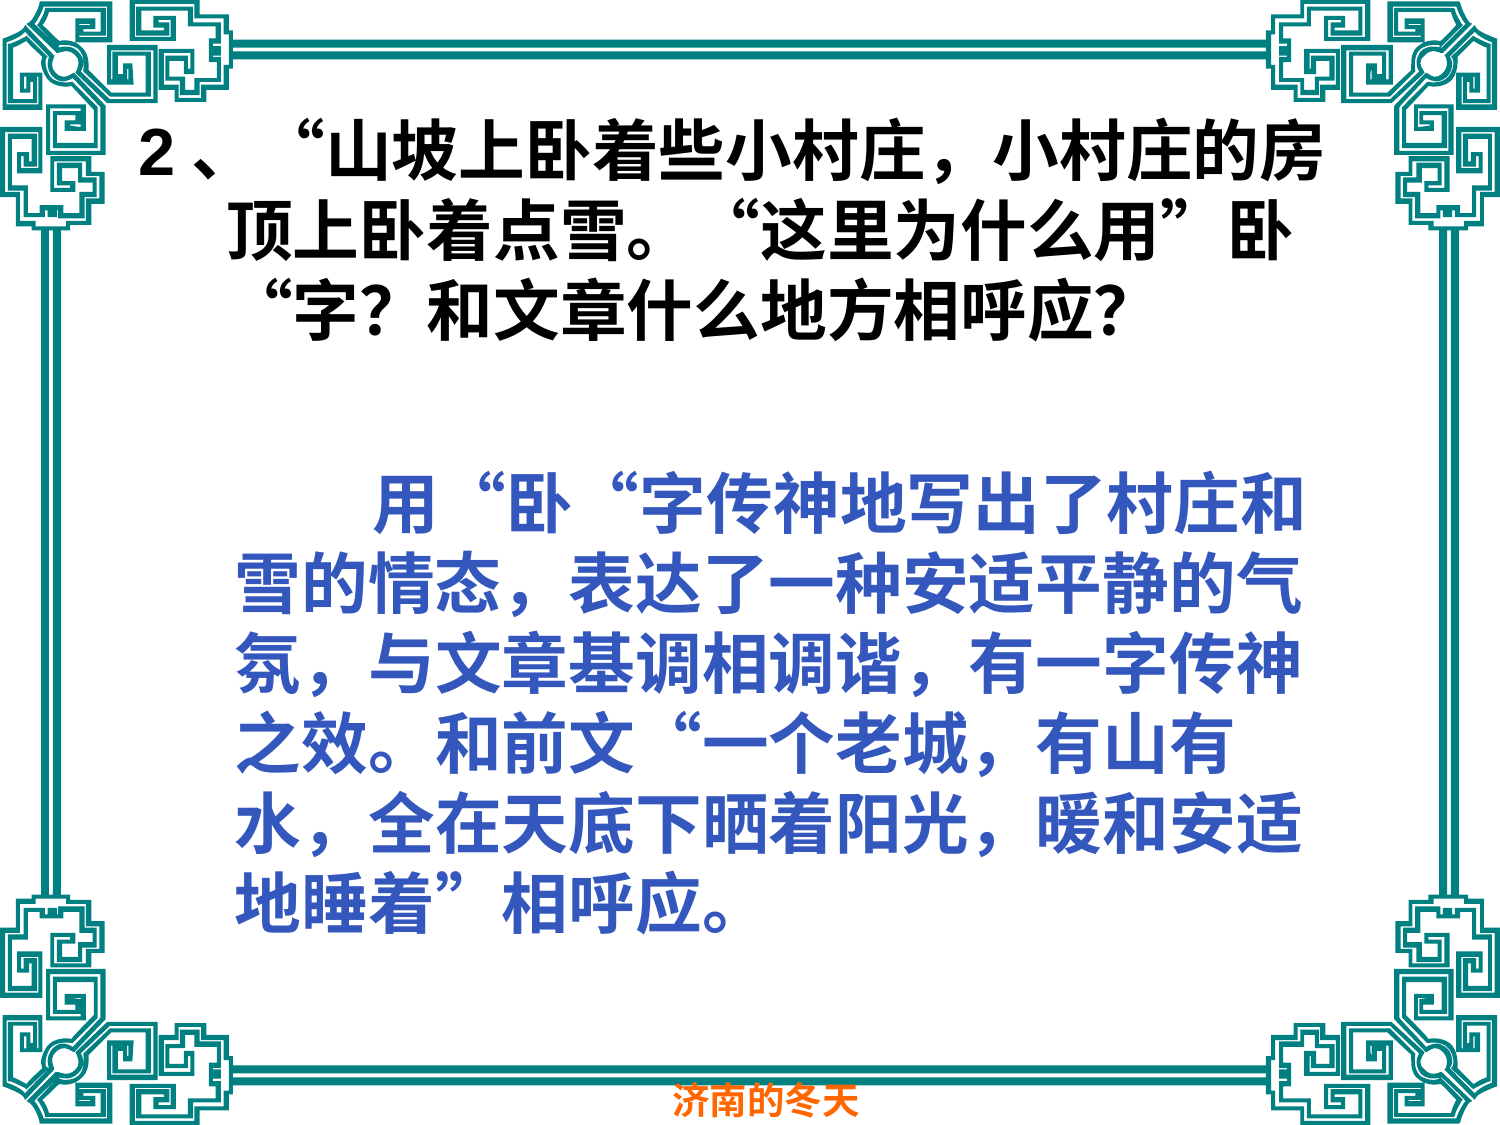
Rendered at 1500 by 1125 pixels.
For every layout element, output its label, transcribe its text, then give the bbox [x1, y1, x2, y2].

text_box 2、“山坡上卧着些小村庄，小村庄的房顶上卧着点雪。“这里为什么用”卧“字？和文章什么地方相呼应？ [123, 101, 1388, 357]
text_box 用“卧“字传神地写出了村庄和雪的情态，表达了一种安适平静的气氛，与文章基调相调谐，有一字传神之效。和前文“一个老城，有山有水，全在天底下晒着阳光，暖和安适地睡着”相呼应。 [145, 454, 1376, 950]
